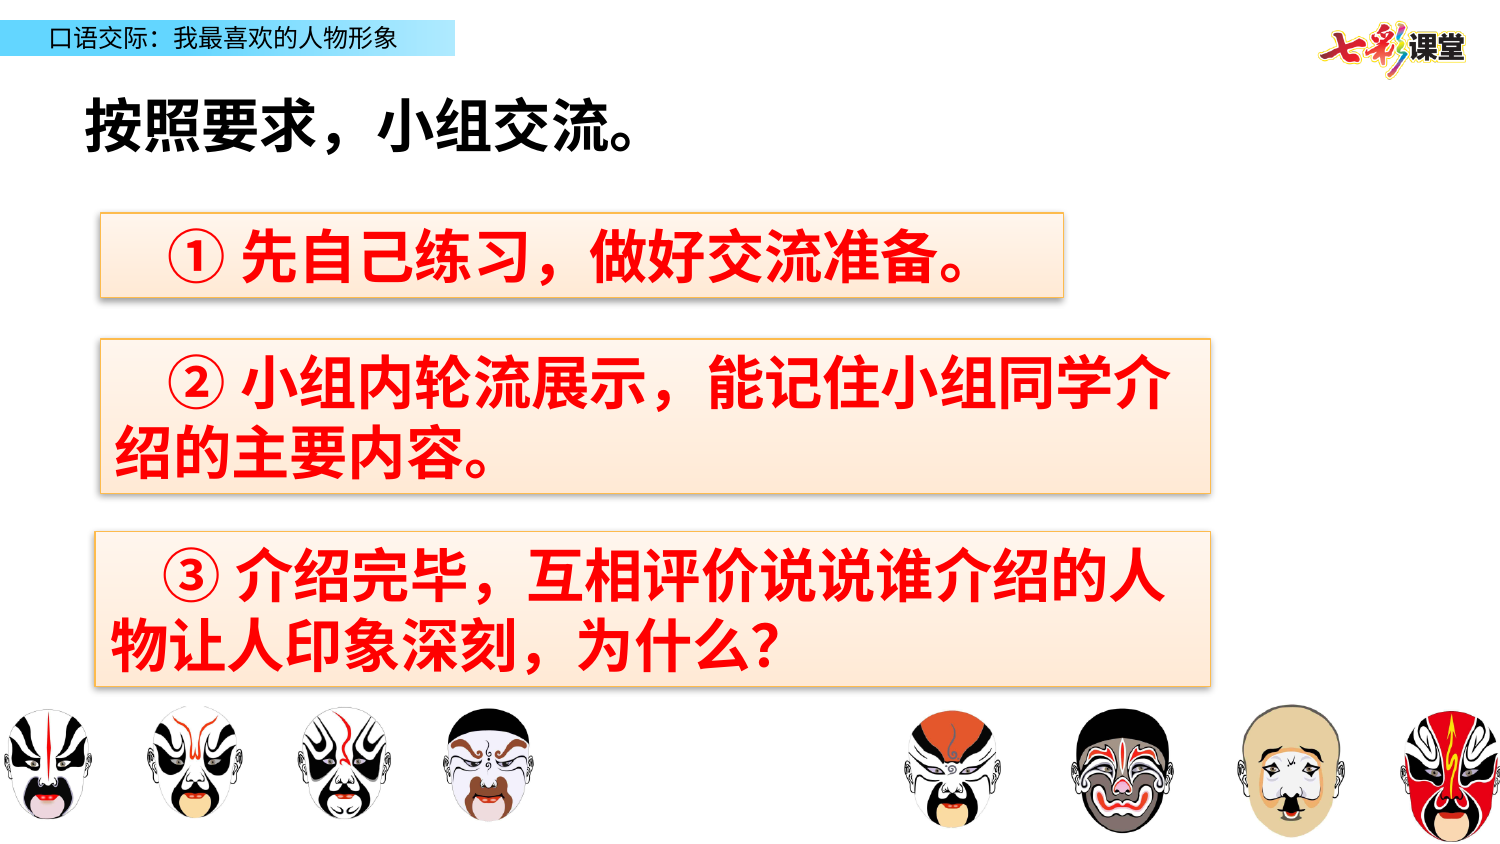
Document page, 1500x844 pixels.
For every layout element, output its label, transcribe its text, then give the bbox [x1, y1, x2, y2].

picture [0, 706, 537, 834]
text_box 按照要求，小组交流。 [70, 82, 1325, 167]
text_box ②小组内轮流展示，能记住小组同学介绍的主要内容。 [100, 338, 1211, 494]
text_box ③介绍完毕，互相评价说说谁介绍的人物让人印象深刻，为什么？ [94, 531, 1211, 687]
text_box ①先自己练习，做好交流准备。 [100, 212, 1064, 298]
picture [1316, 20, 1468, 80]
picture [904, 698, 1500, 842]
